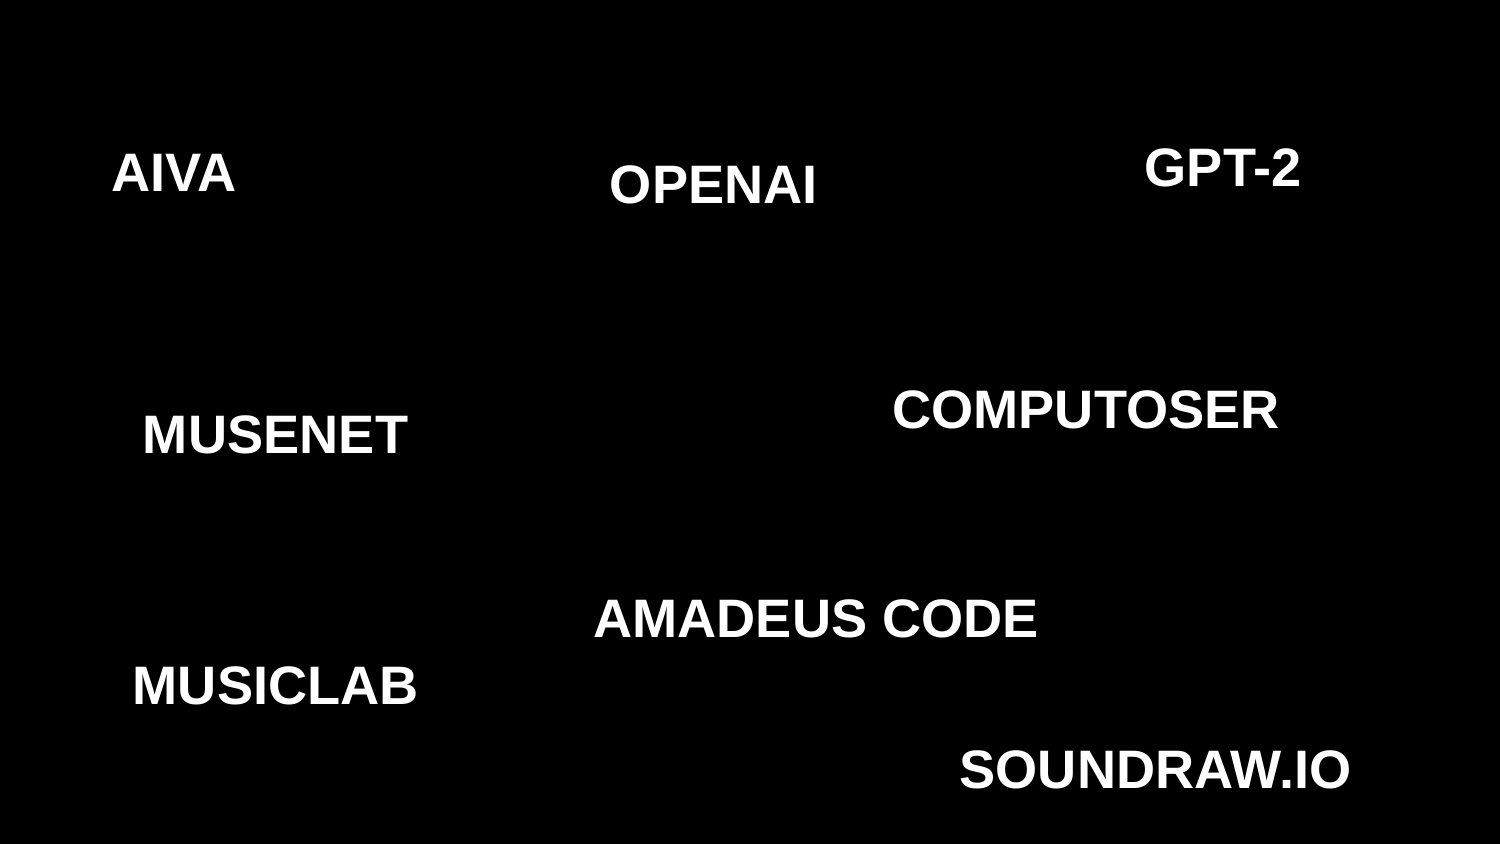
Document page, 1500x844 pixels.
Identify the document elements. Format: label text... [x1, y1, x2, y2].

text_box AIVA [95, 122, 335, 218]
text_box GPT-2 [1129, 117, 1412, 213]
text_box MUSENET [127, 383, 485, 479]
text_box SOUNDRAW.IO [944, 719, 1449, 815]
text_box AMADEUS CODE [578, 568, 1177, 664]
text_box OPENAI [594, 134, 1046, 230]
text_box COMPUTOSER [877, 359, 1328, 455]
text_box MUSICLAB [117, 635, 505, 731]
